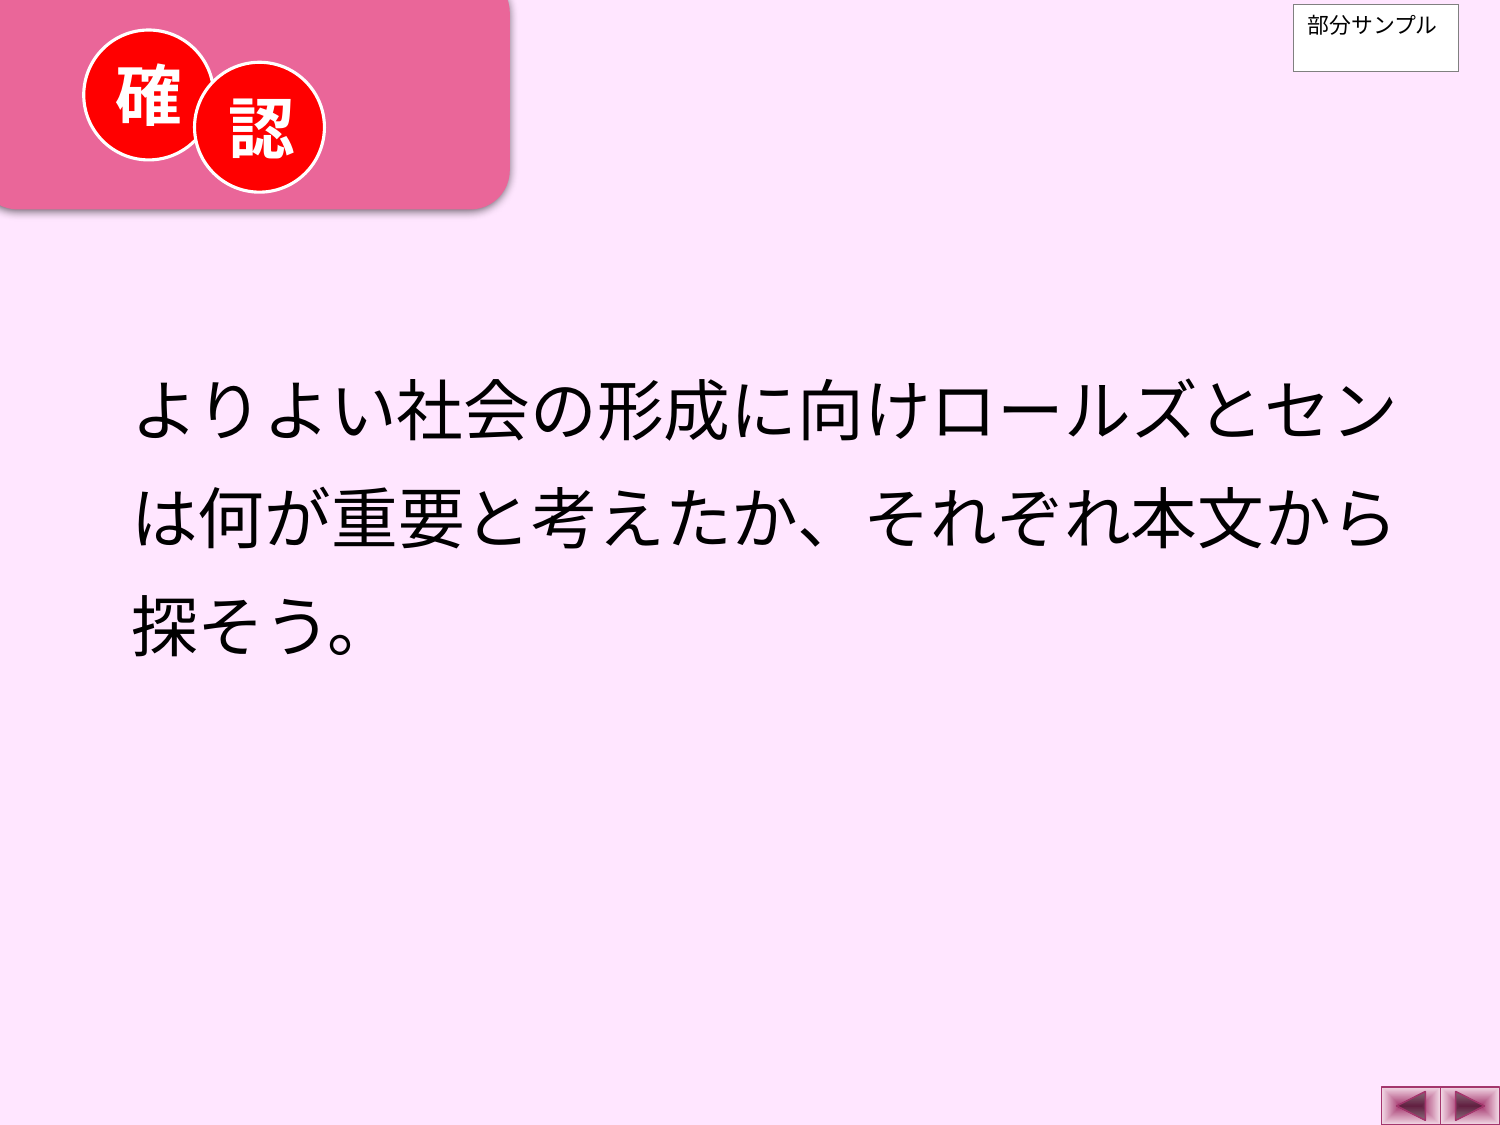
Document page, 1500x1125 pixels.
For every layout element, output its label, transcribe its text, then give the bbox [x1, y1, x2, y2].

text_box [1381, 1086, 1440, 1125]
title よりよい社会の形成に向けロールズとセンは何が重要と考えたか、それぞれ本文から探そう。 [116, 332, 1416, 678]
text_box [83, 30, 325, 193]
text_box 部分サンプル [1293, 4, 1459, 72]
text_box [1440, 1086, 1500, 1125]
